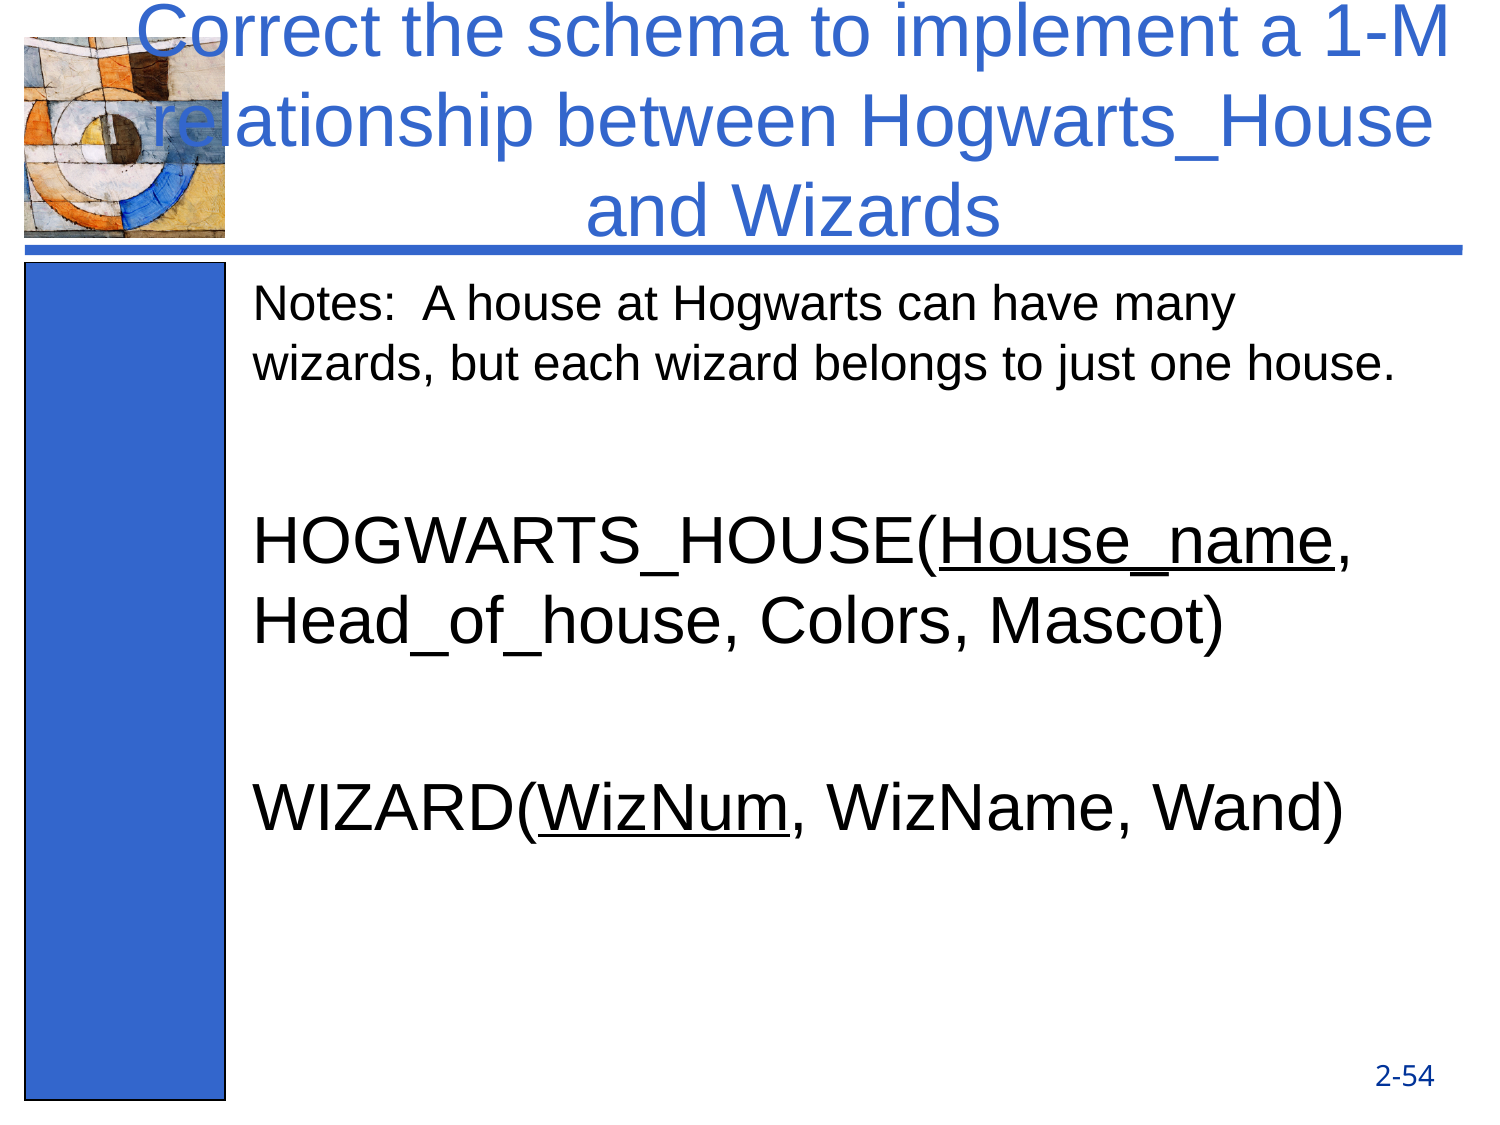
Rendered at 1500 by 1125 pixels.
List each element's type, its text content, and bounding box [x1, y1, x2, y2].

title Correct the schema to implement a 1-M relationship between Hogwarts_House and Wizards [87, 22, 1500, 211]
slide_number 2-54 [1287, 1049, 1451, 1103]
list Notes: A house at Hogwarts can have many wizards, but each wizard belongs to just one house. HOGWARTS_HOUSE(House_name, Head_of_house, Colors, Mascot) WIZARD(WizNum, WizName, Wand) [237, 262, 1426, 1026]
picture [24, 37, 225, 238]
